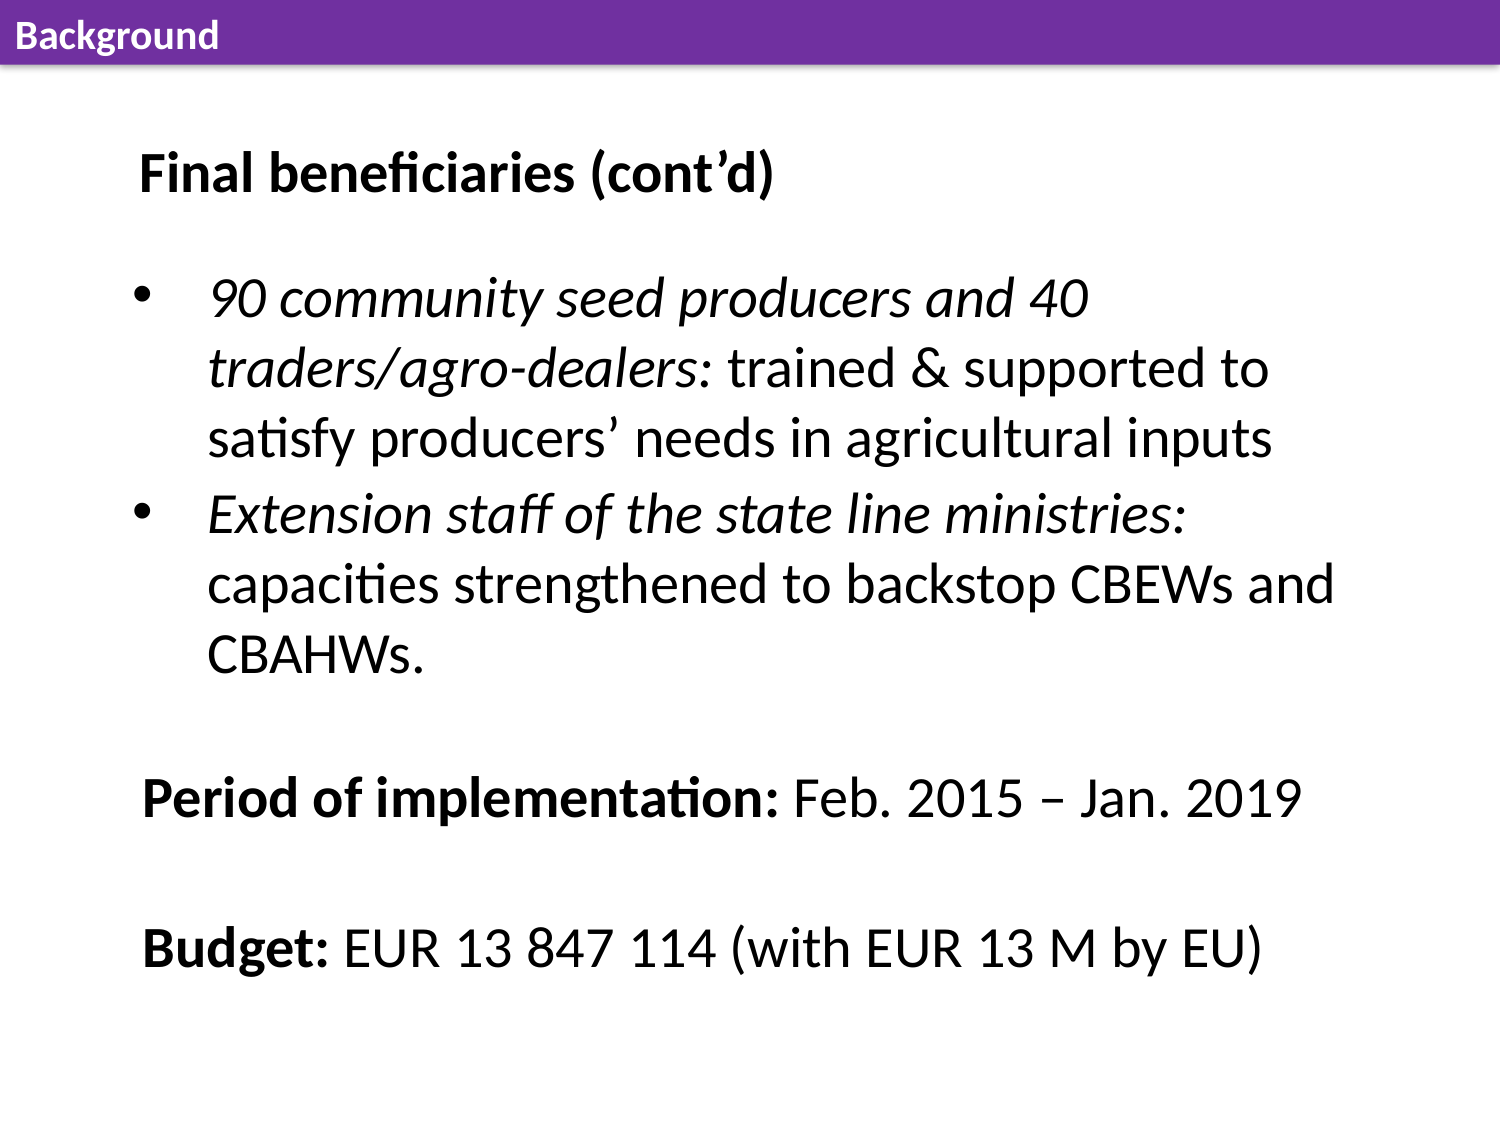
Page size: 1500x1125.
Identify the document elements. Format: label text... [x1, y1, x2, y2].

text_box Background [0, 0, 1500, 65]
text_box Period of implementation: Feb. 2015 – Jan. 2019 [128, 751, 1372, 837]
text_box Final beneficiaries (cont’d) [125, 126, 1369, 212]
text_box 90 community seed producers and 40 traders/agro-dealers: trained & supported to satisfy producers’ needs in agricultural inputs Extension staff of the state line ministries: capacities strengthened to backstop CBEWs and CBAHWs. [117, 251, 1362, 693]
text_box Budget: EUR 13 847 114 (with EUR 13 M by EU) [128, 901, 1372, 987]
